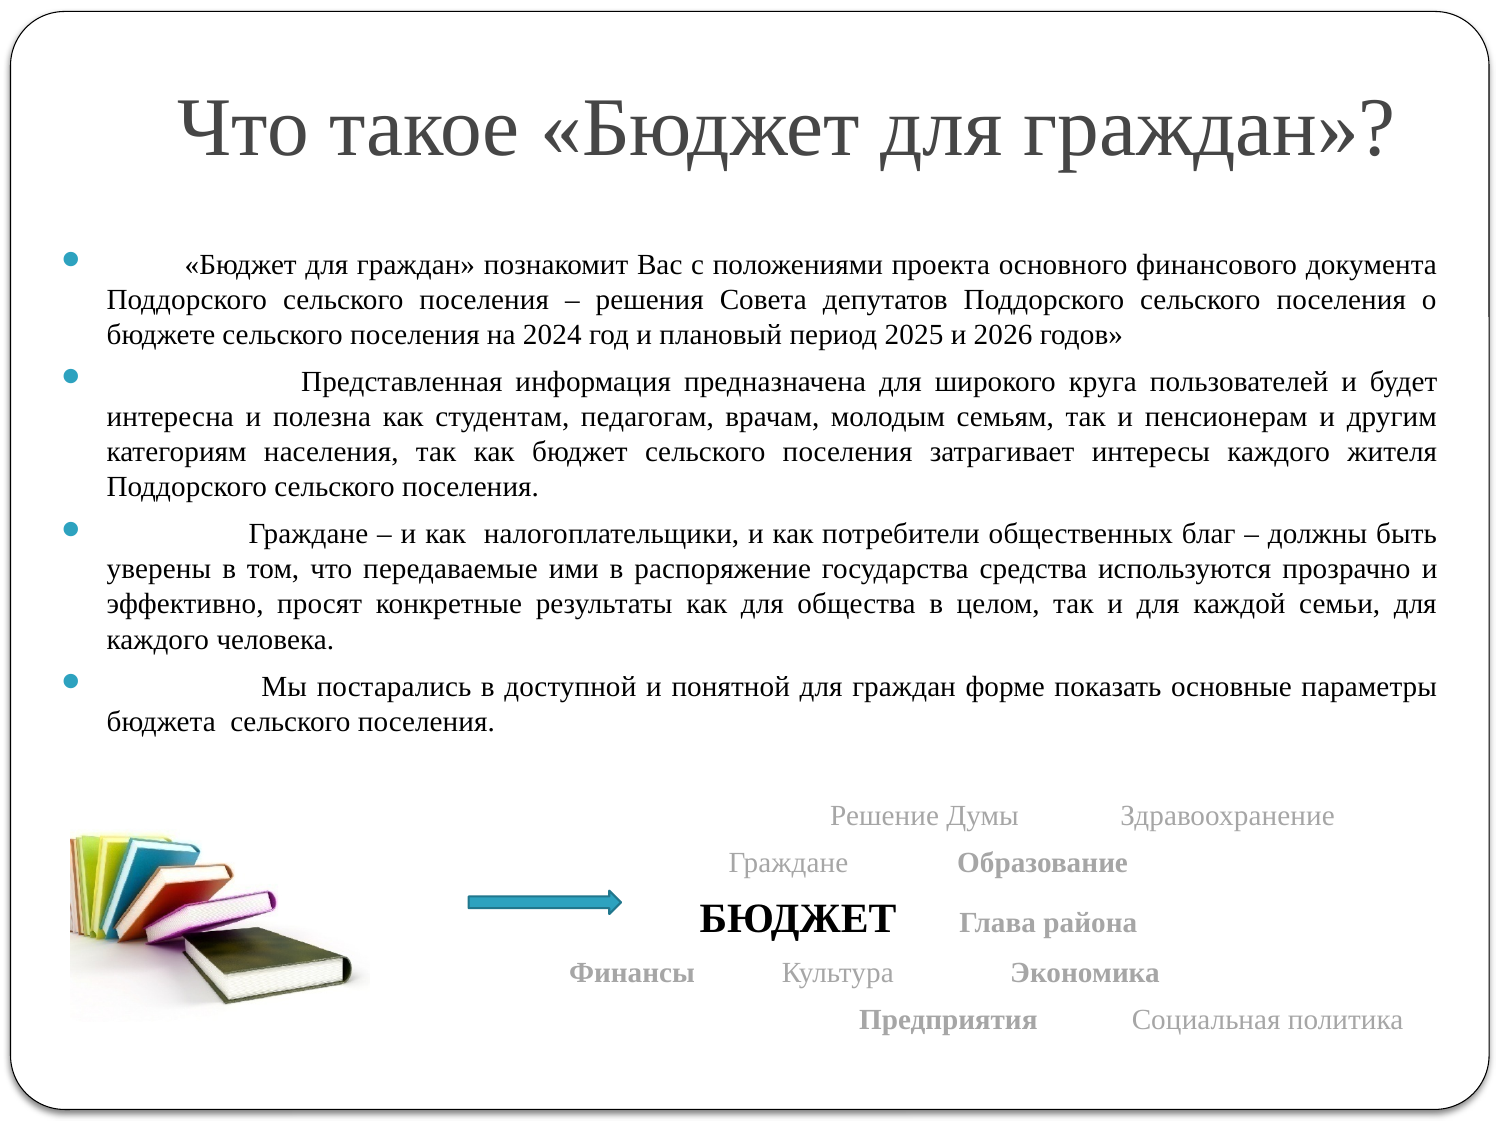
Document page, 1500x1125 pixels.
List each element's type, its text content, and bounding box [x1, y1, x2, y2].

text_box [467, 889, 622, 916]
list «Бюджет для граждан» познакомит Вас с положениями проекта основного финансового документа Поддорского сельского поселения – решения Совета депутатов Поддорского сельского поселения о бюджете сельского поселения на 2024 год и плановый период 2025 и 2026 годов» Представленная информация предназначена для широкого круга пользователей и будет интересна и полезна как студентам, педагогам, врачам, молодым семьям, так и пенсионерам и другим категориям населения, так как бюджет сельского поселения затрагивает интересы каждого жителя Поддорского сельского поселения. Граждане – и как налогоплательщики, и как потребители общественных благ – должны быть уверены в том, что передаваемые ими в распоряжение государства средства используются прозрачно и эффективно, просят конкретные результаты как для общества в целом, так и для каждой семьи, для каждого человека. Мы постарались в доступной и понятной для граждан форме показать основные параметры бюджета сельского поселения. Решение Думы Здравоохранение Граждане Образование БЮДЖЕТ Глава района Финансы Культура Экономика Предприятия Социальная политика [46, 237, 1454, 1079]
title Что такое «Бюджет для граждан»? [150, 45, 1425, 188]
picture [70, 796, 370, 1022]
